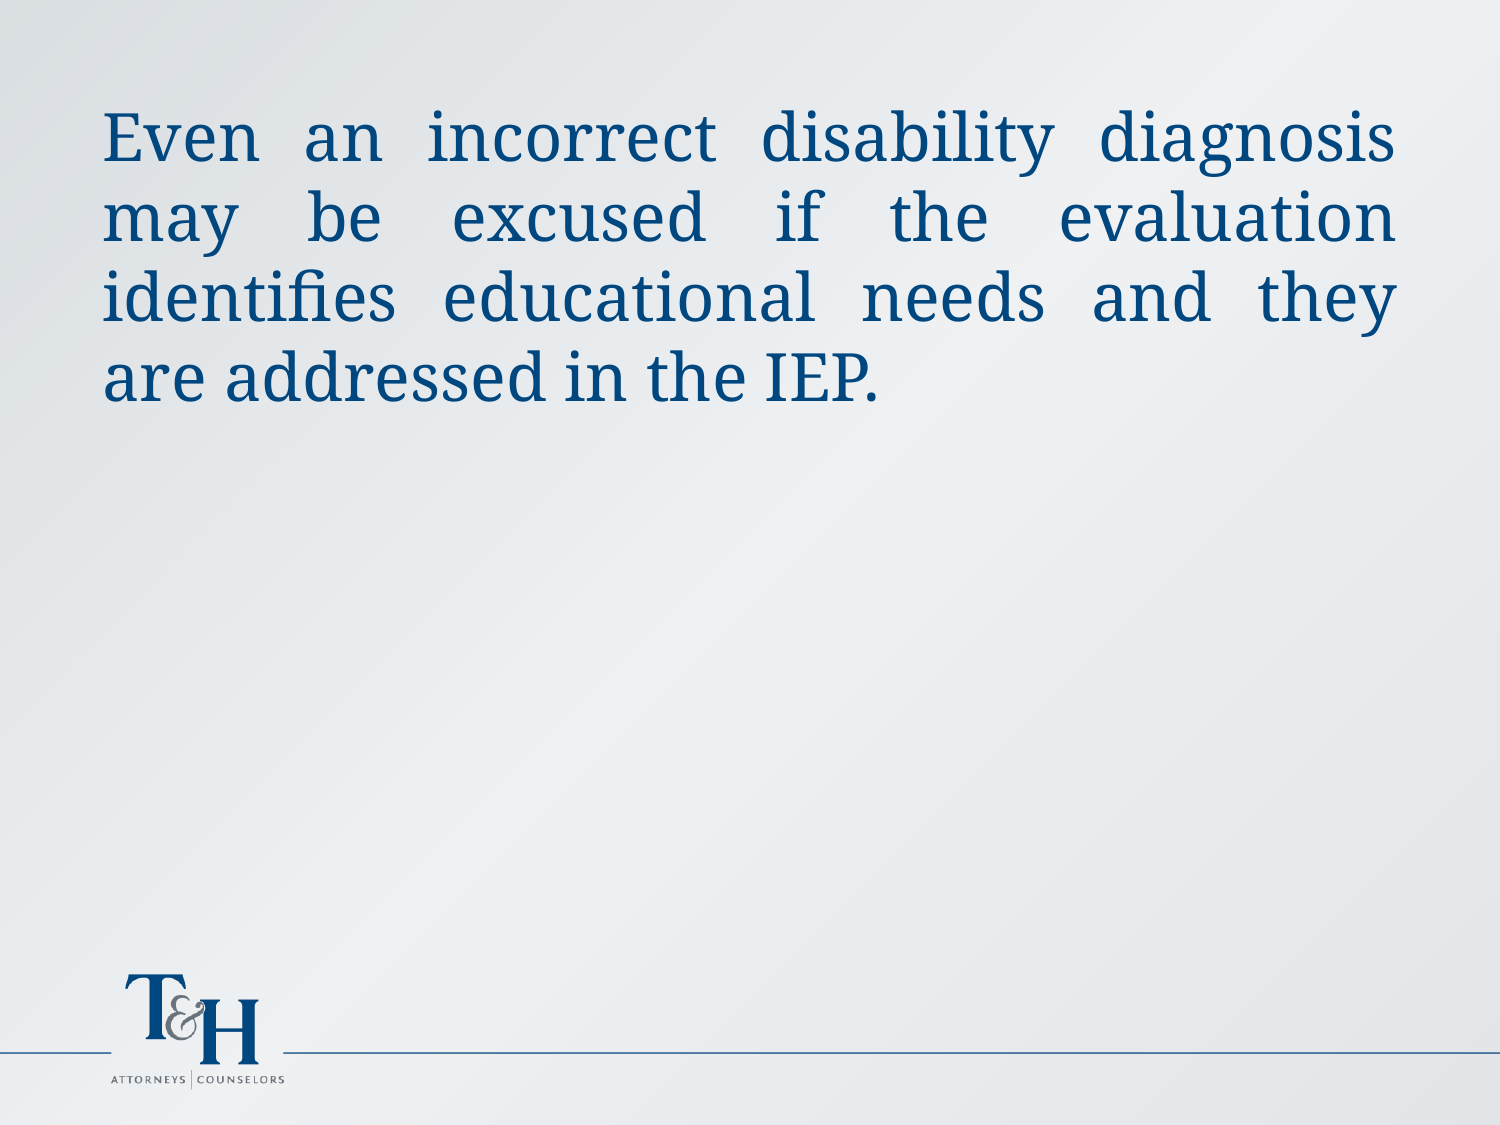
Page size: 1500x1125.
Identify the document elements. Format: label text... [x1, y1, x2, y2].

text_box Even an incorrect disability diagnosis may be excused if the evaluation identifies educational needs and they are addressed in the IEP. [87, 87, 1413, 495]
picture [0, 0, 1500, 1125]
